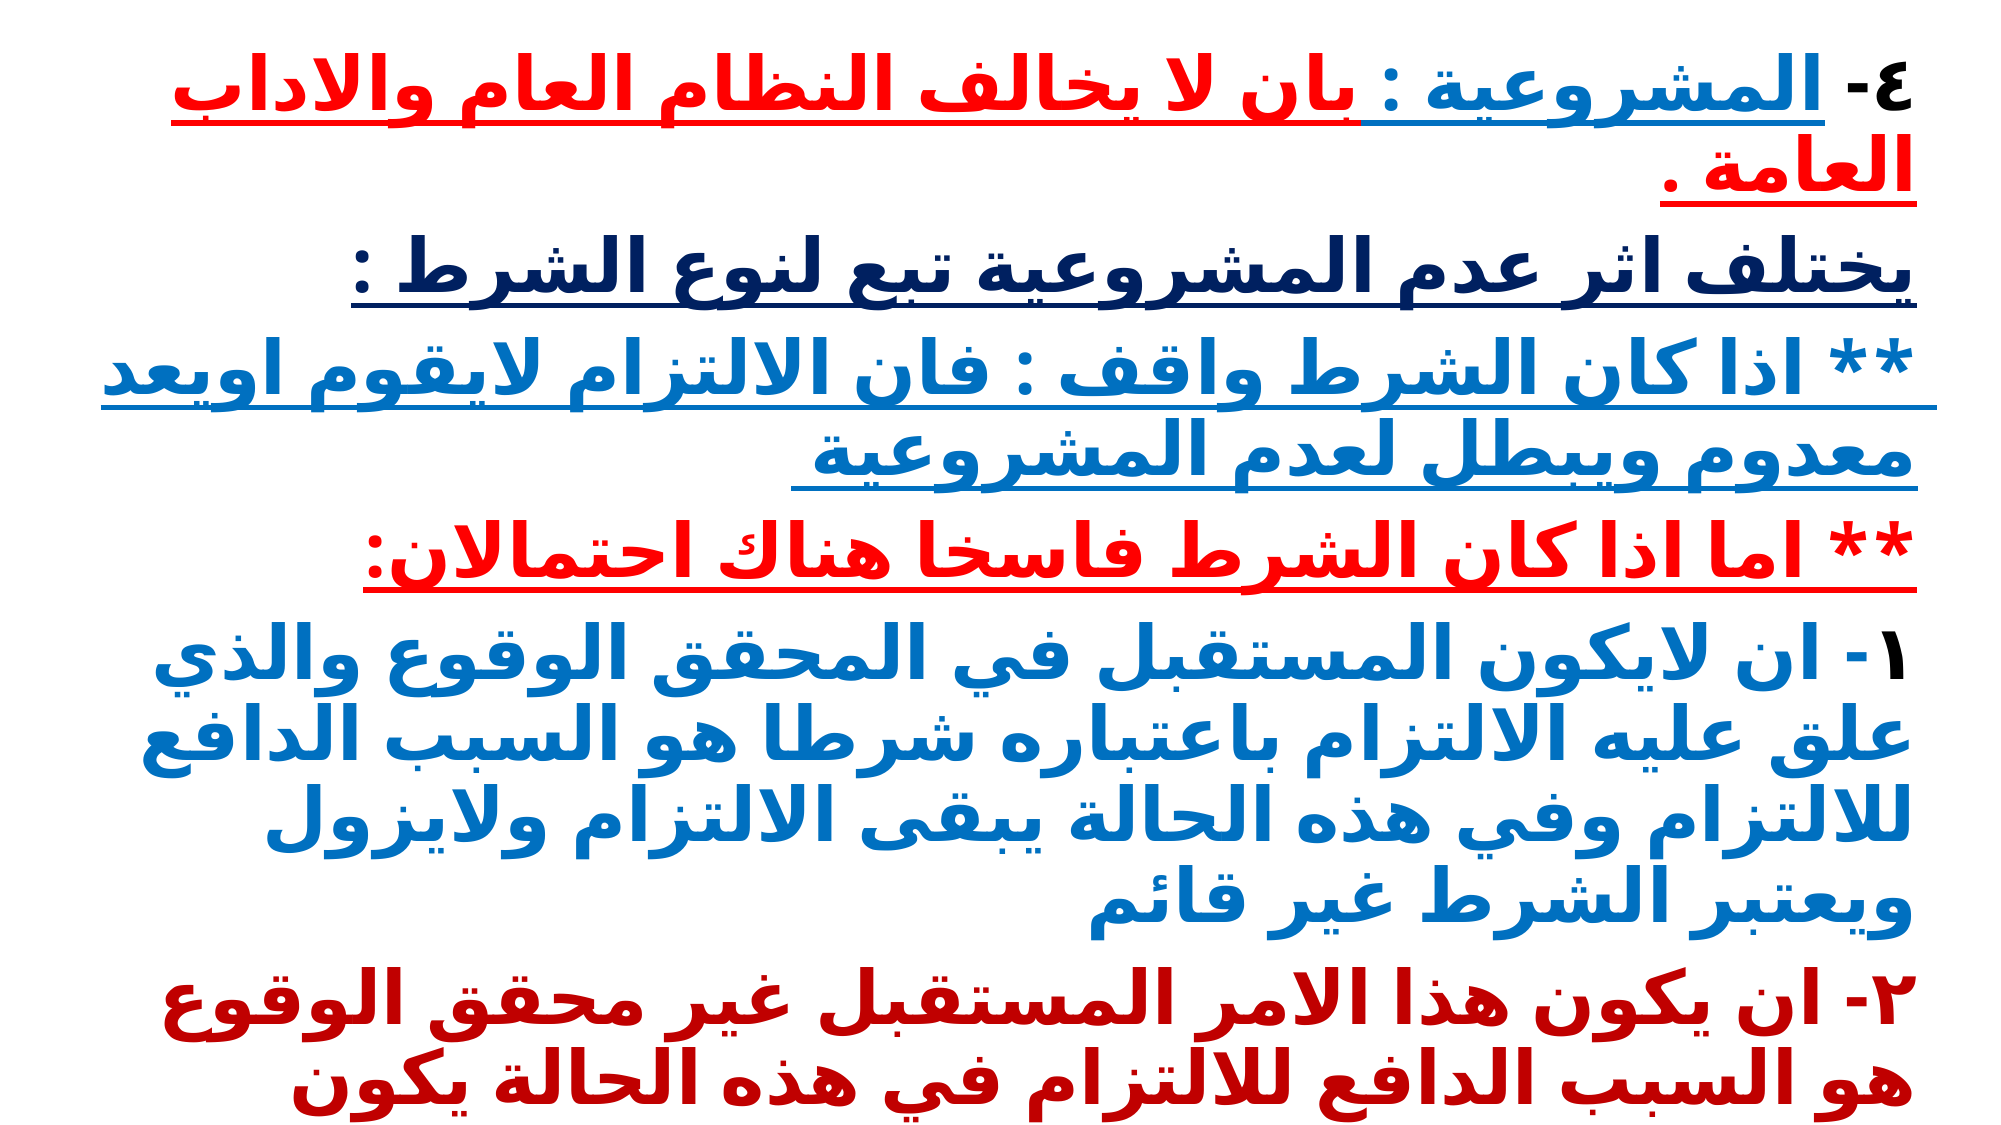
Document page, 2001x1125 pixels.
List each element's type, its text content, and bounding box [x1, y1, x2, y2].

list ٤- المشروعية : بان لا يخالف النظام العام والاداب العامة . يختلف اثر عدم المشروعية تبع لنوع الشرط : ** اذا كان الشرط واقف : فان الالتزام لايقوم اويعد معدوم ويبطل لعدم المشروعية ** اما اذا كان الشرط فاسخا هناك احتمالان: ١- ان لايكون المستقبل في المحقق الوقوع والذي علق عليه الالتزام باعتباره شرطا هو السبب الدافع للالتزام وفي هذه الحالة يبقى الالتزام ولايزول ويعتبر الشرط غير قائم ٢- ان يكون هذا الامر المستقبل غير محقق الوقوع هو السبب الدافع للالتزام في هذه الحالة يكون الشرط عنصر جوهري في الالتزام فيبطل الشرط والالتزام [67, 37, 1933, 1070]
